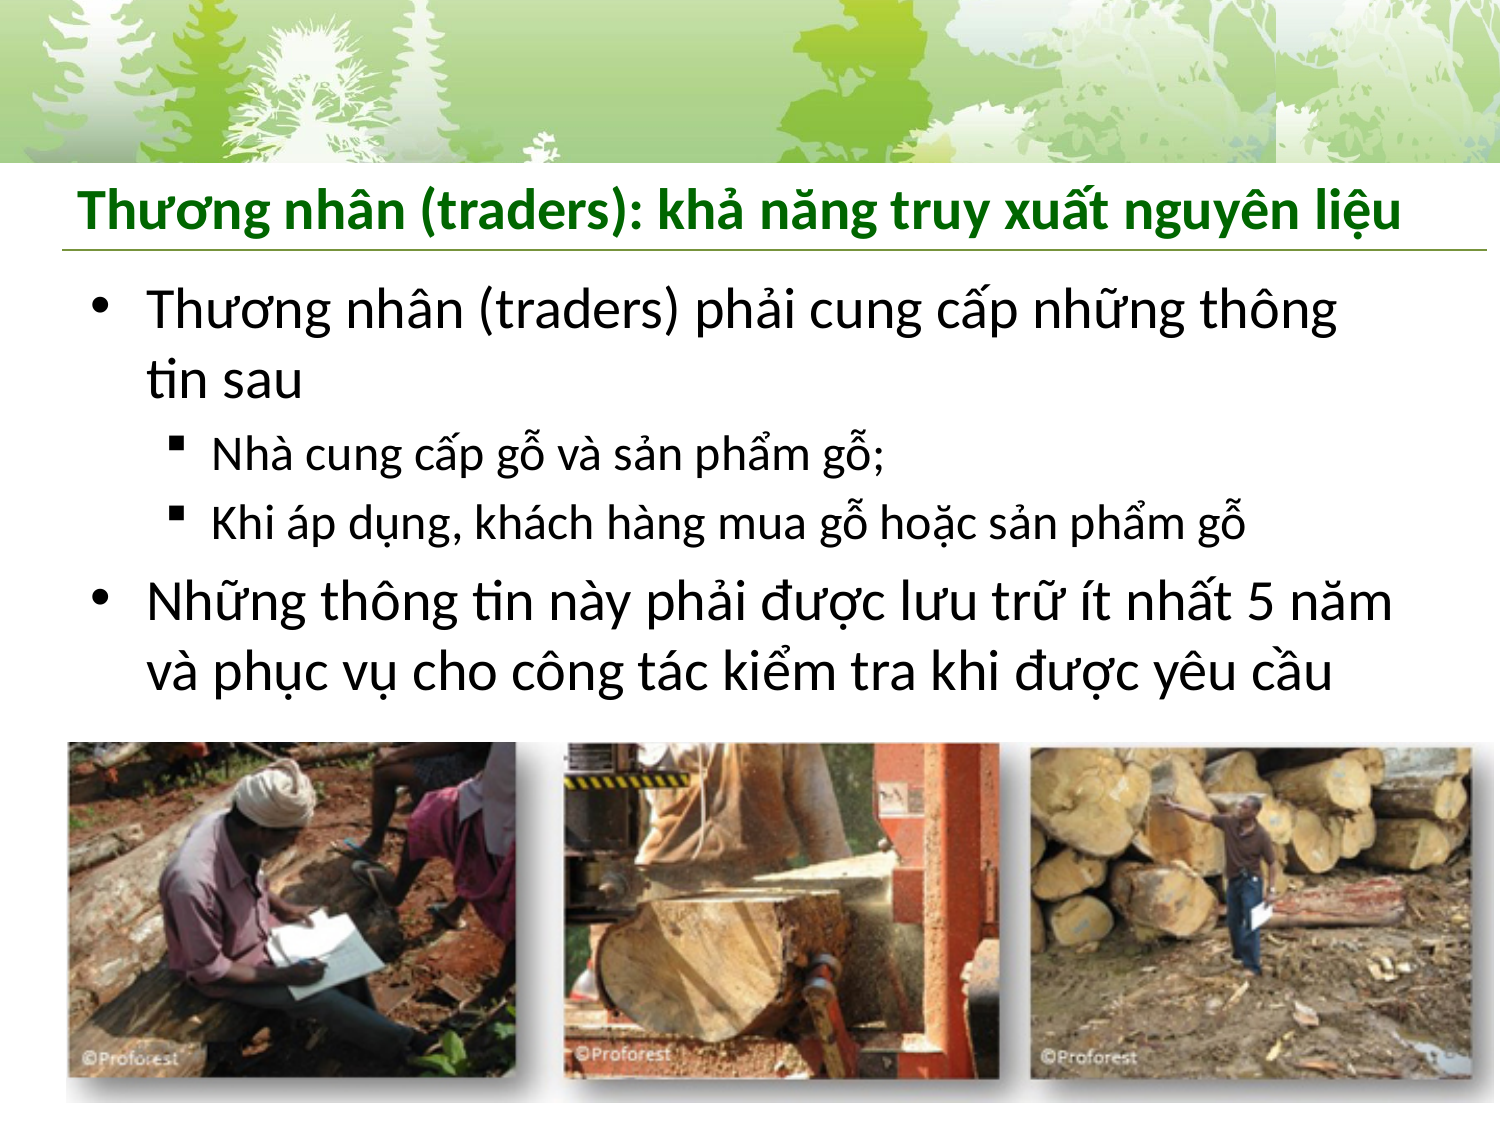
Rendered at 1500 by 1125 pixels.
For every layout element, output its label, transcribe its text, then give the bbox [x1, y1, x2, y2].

list Thương nhân (traders) phải cung cấp những thông tin sau Nhà cung cấp gỗ và sản phẩm gỗ; Khi áp dụng, khách hàng mua gỗ hoặc sản phẩm gỗ Những thông tin này phải được lưu trữ ít nhất 5 năm và phục vụ cho công tác kiểm tra khi được yêu cầu [75, 262, 1425, 740]
picture [0, 0, 1500, 163]
title Thương nhân (traders): khả năng truy xuất nguyên liệu [62, 174, 1428, 238]
picture [66, 741, 1494, 1103]
